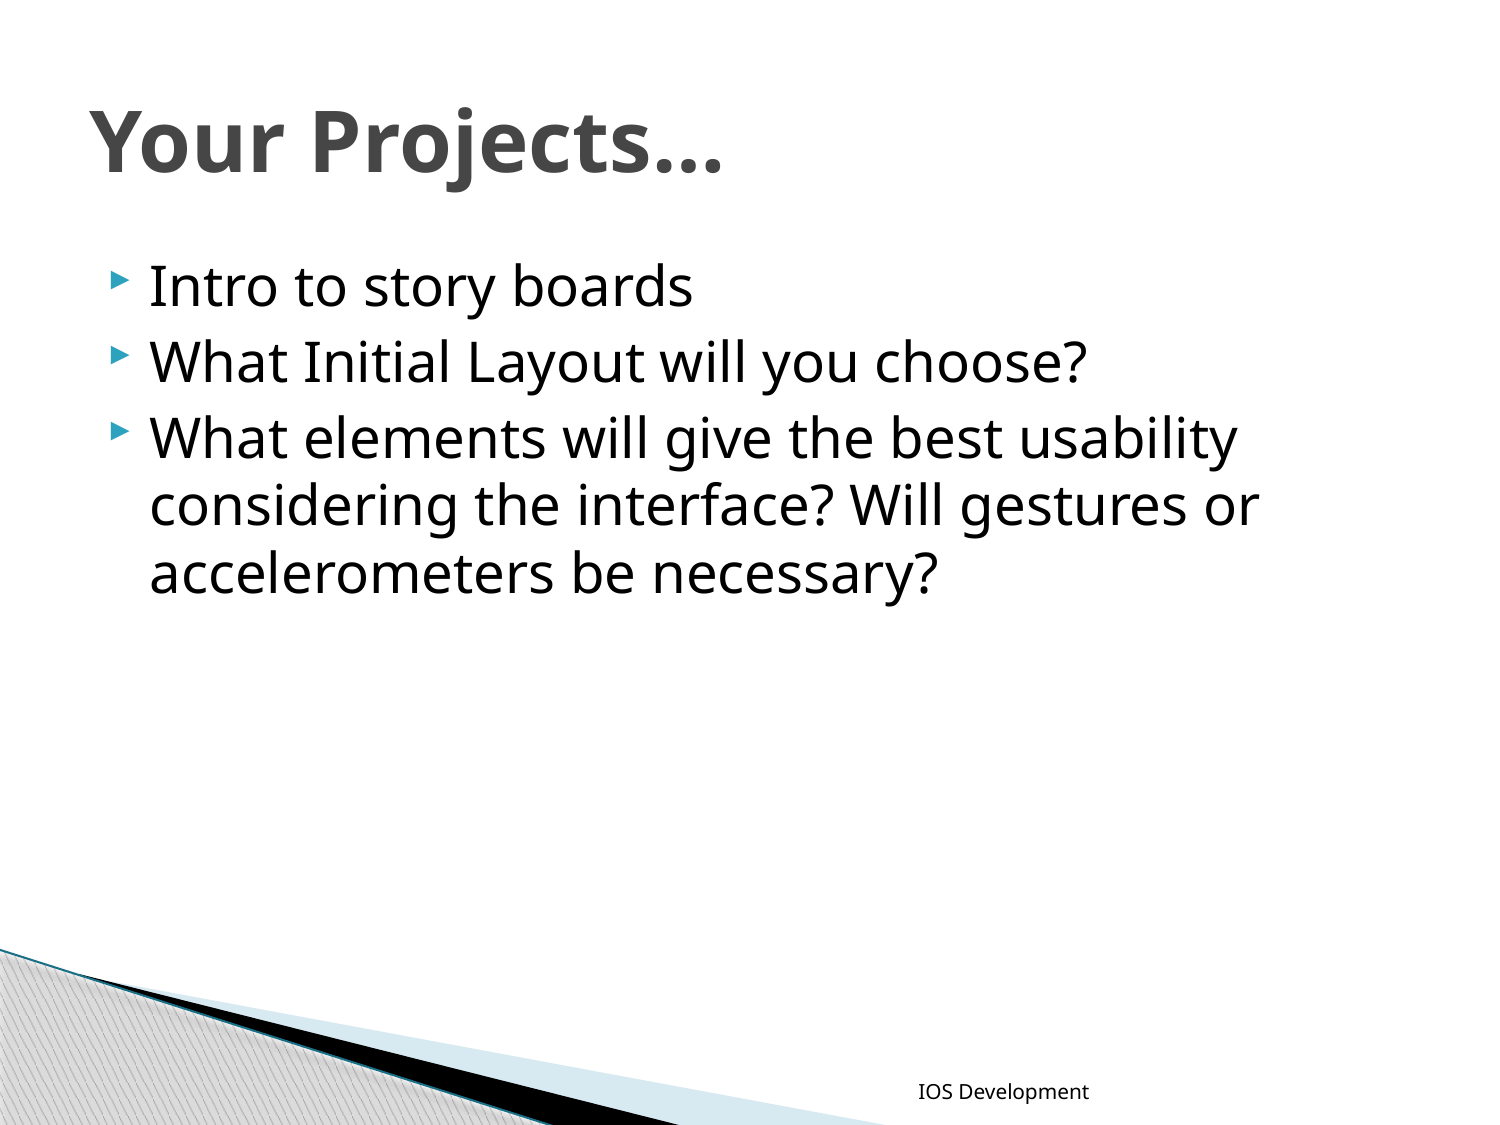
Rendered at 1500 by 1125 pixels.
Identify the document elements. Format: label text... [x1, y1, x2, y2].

footer IOS Development [718, 1051, 1105, 1112]
title Your Projects… [75, 45, 1425, 233]
list Intro to story boards What Initial Layout will you choose? What elements will give the best usability considering the interface? Will gestures or accelerometers be necessary? [75, 243, 1425, 986]
